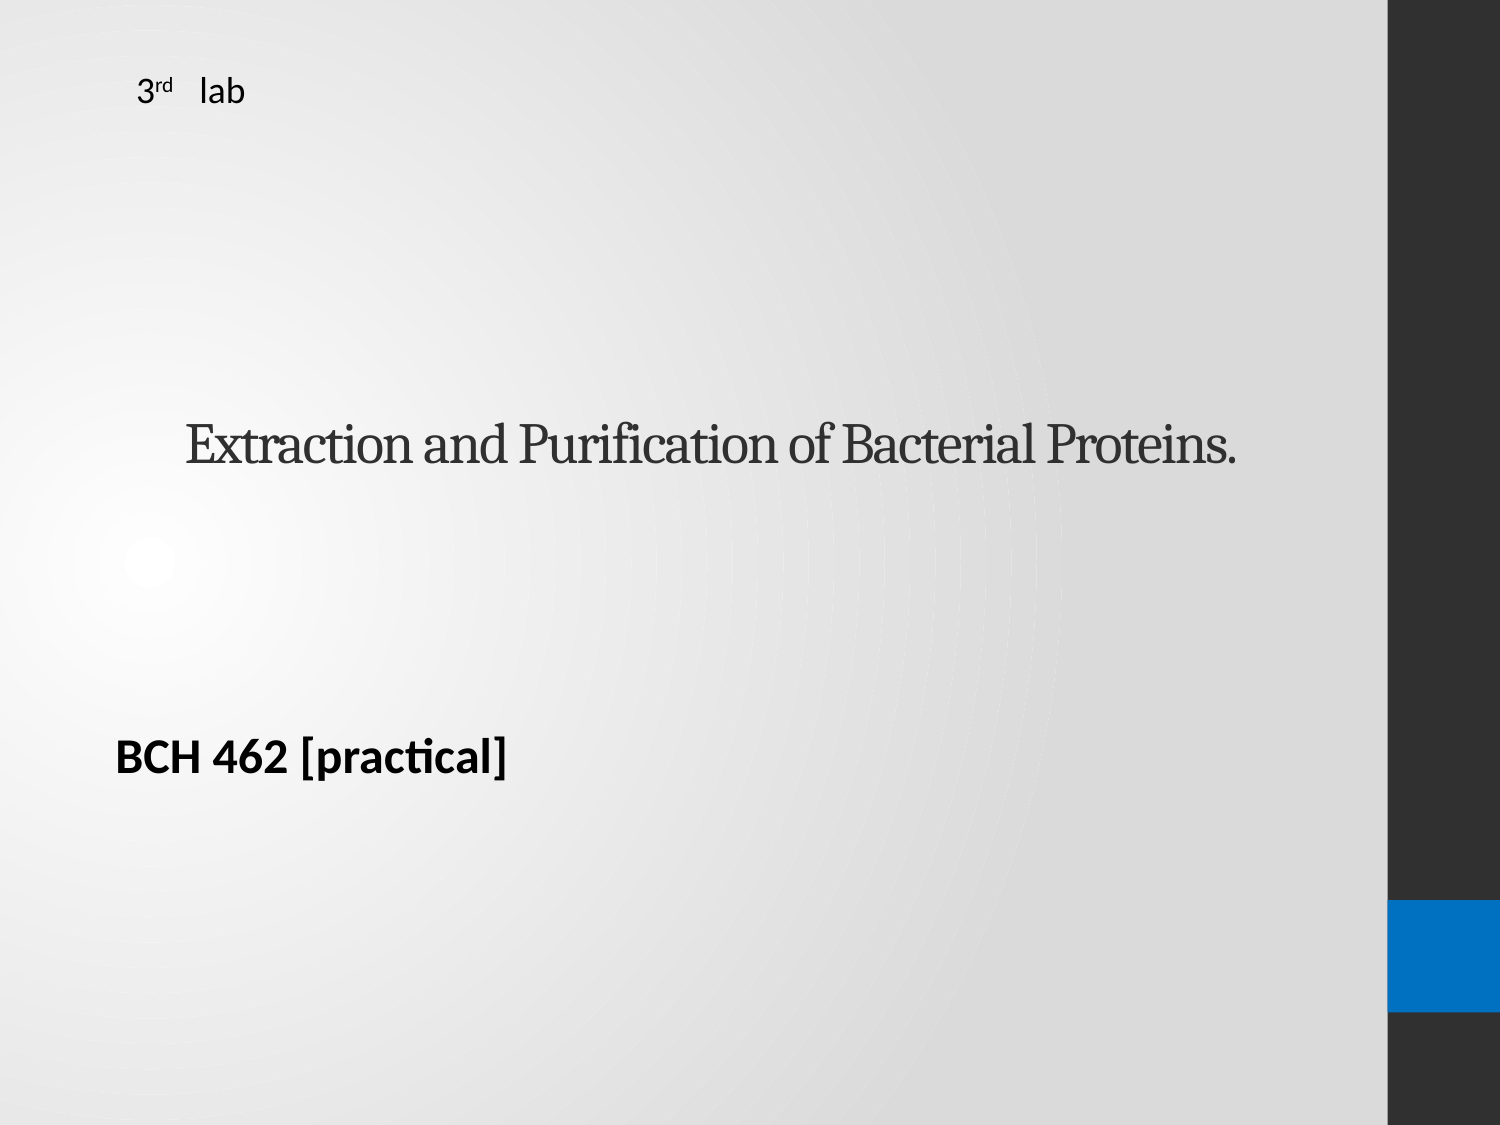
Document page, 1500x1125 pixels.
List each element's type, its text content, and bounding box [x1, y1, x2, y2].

subtitle BCH 462 [practical] [100, 716, 644, 811]
title Extraction and Purification of Bacterial Proteins. [92, 398, 1330, 553]
text_box 3rd lab [121, 58, 261, 119]
